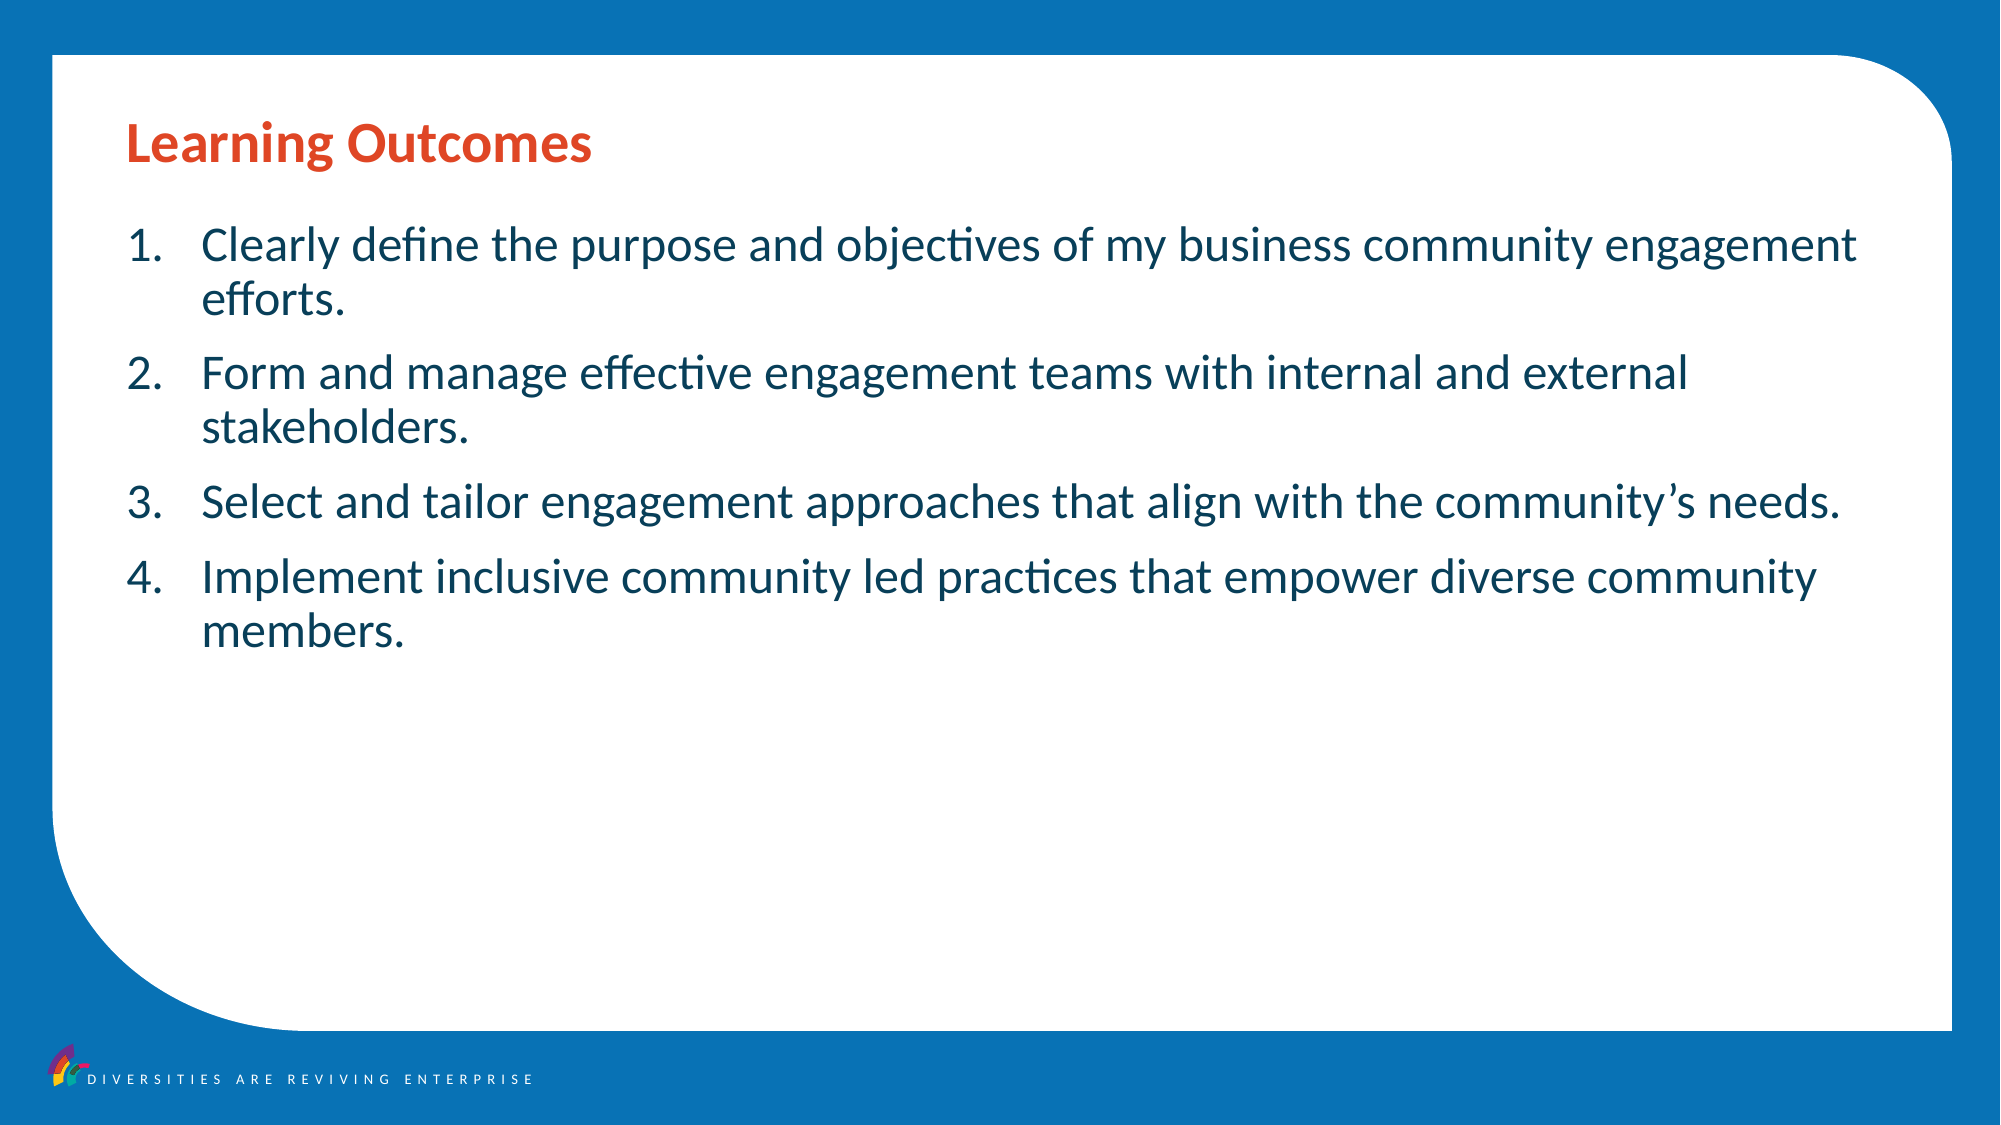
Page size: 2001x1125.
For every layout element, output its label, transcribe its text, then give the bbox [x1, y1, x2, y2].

list Learning Outcomes [111, 104, 1850, 237]
list Clearly define the purpose and objectives of my business community engagement efforts. Form and manage effective engagement teams with internal and external stakeholders. Select and tailor engagement approaches that align with the community’s needs. Implement inclusive community led practices that empower diverse community members. [111, 210, 1889, 843]
